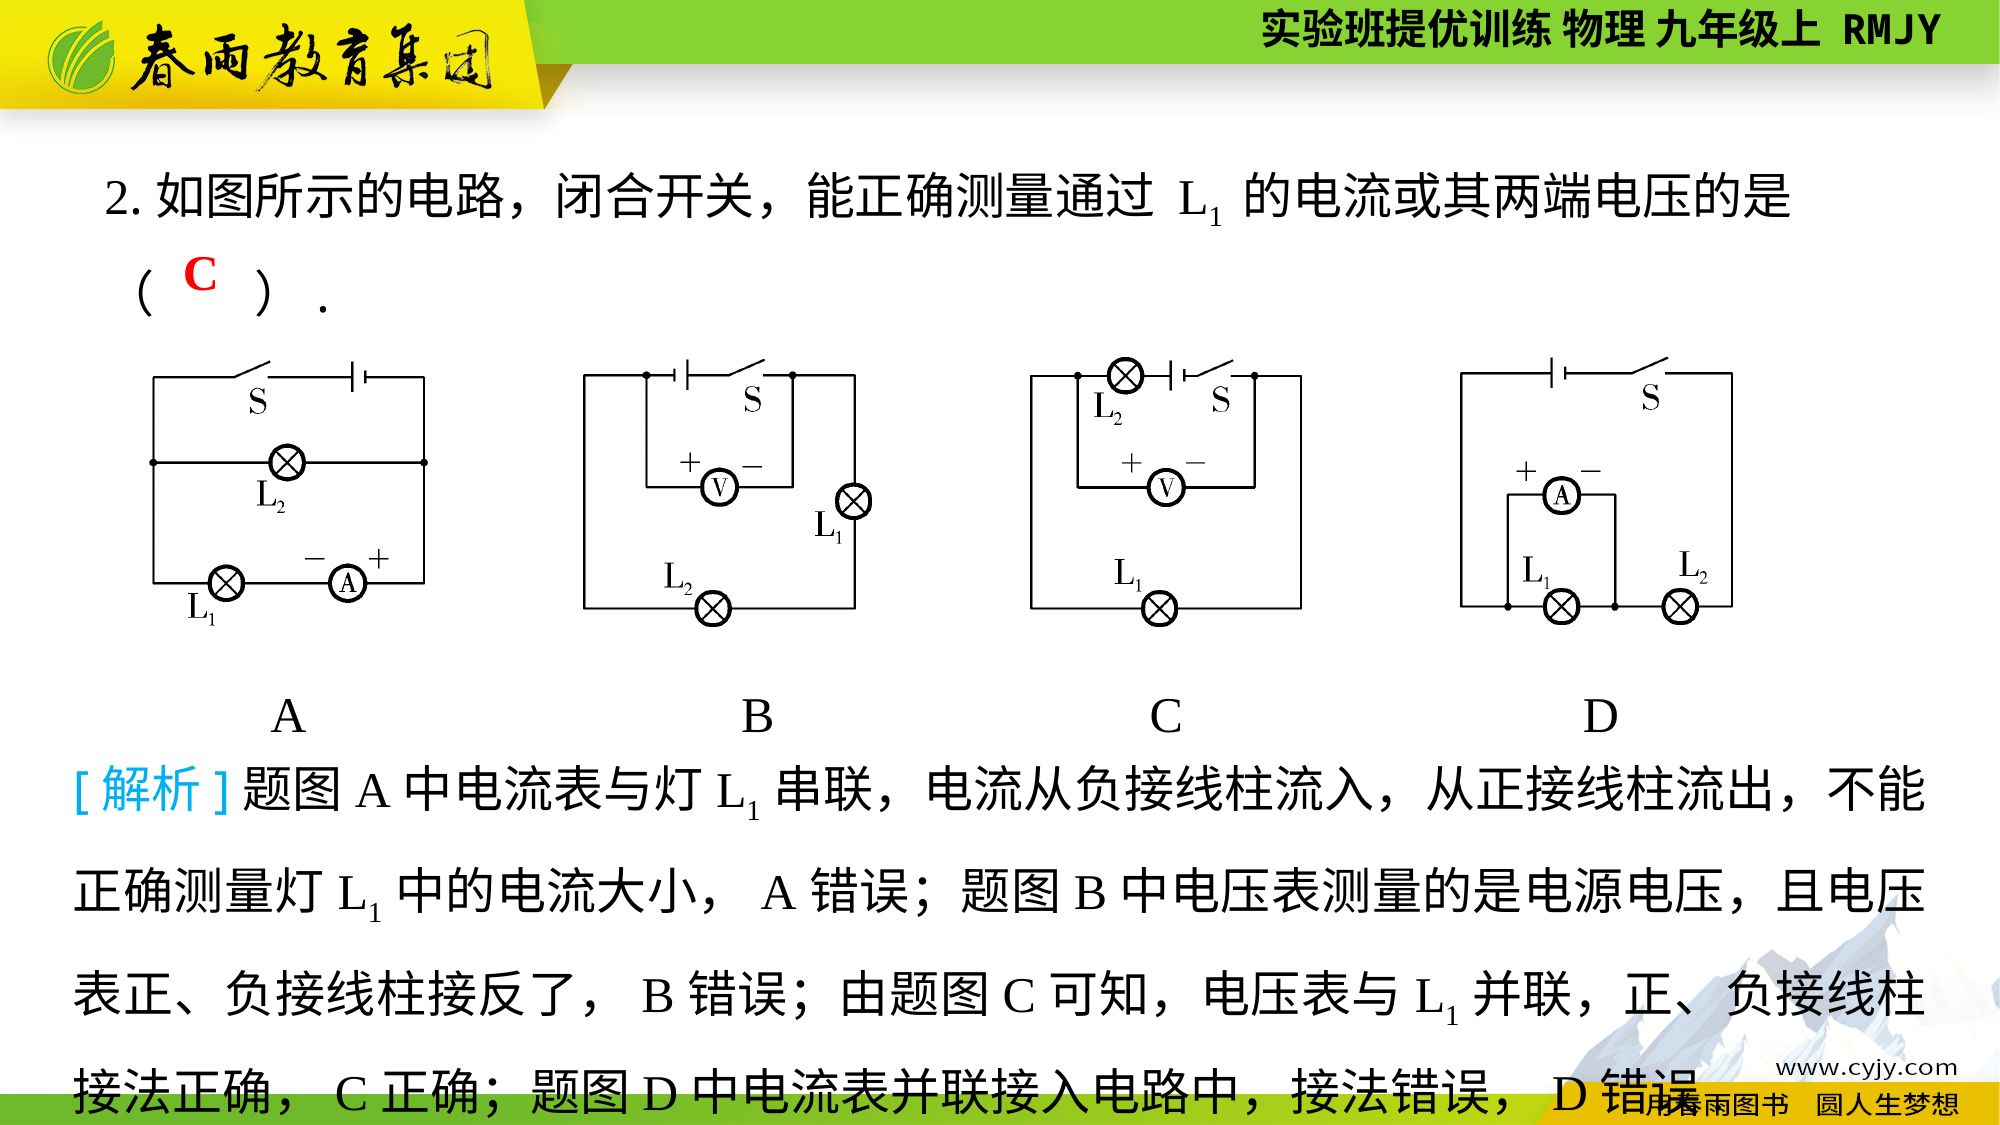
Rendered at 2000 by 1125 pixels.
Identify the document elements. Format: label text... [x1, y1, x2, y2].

list 2.如图所示的电路，闭合开关，能正确测量通过 L1 的电流或其两端电压的是 （ ）. [89, 122, 1914, 328]
text_box A B C D [255, 645, 1756, 715]
picture [0, 0, 2000, 1125]
text_box C [168, 233, 234, 309]
text_box [解析]题图A中电流表与灯L1串联，电流从负接线柱流入，从正接线柱流出，不能正确测量灯L1中的电流大小，A错误；题图B中电压表测量的是电源电压，且电压表正、负接线柱接反了，B错误；由题图C可知，电压表与L1并联，正、负接线柱接法正确，C正确；题图D中电流表并联接入电路中，接法错误，D错误. [57, 715, 1942, 1125]
